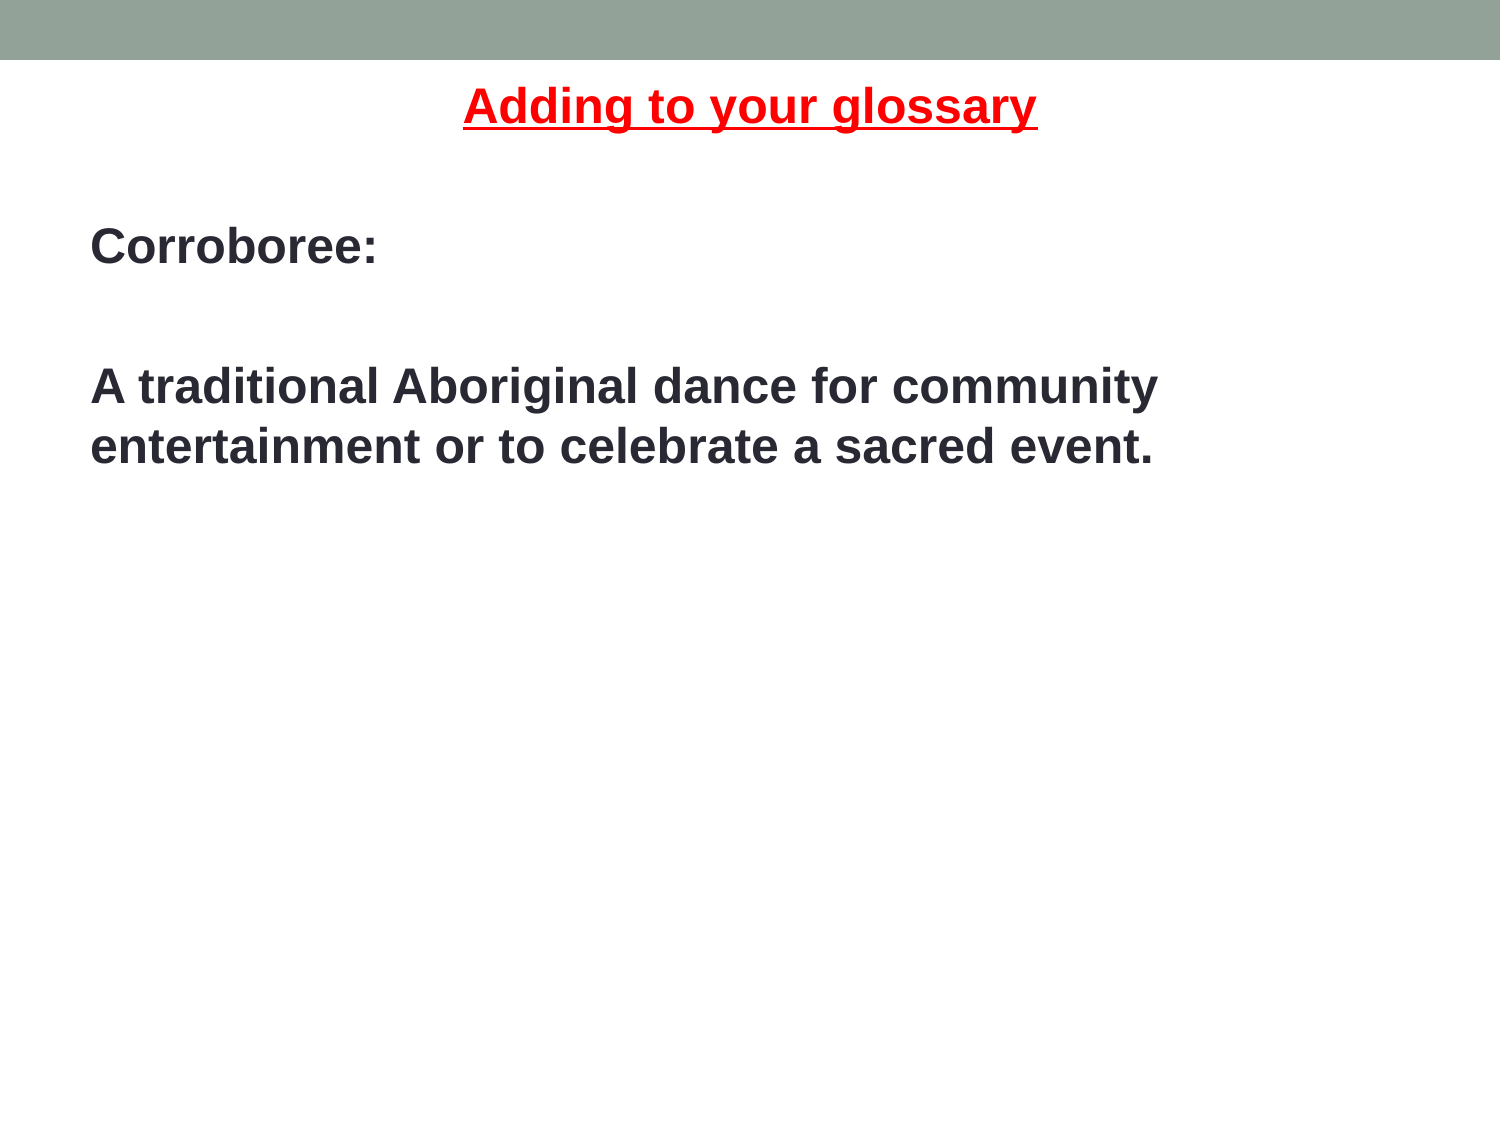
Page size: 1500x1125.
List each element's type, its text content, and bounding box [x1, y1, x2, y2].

list Adding to your glossary Corroboree: A traditional Aboriginal dance for community entertainment or to celebrate a sacred event. [75, 66, 1425, 1063]
